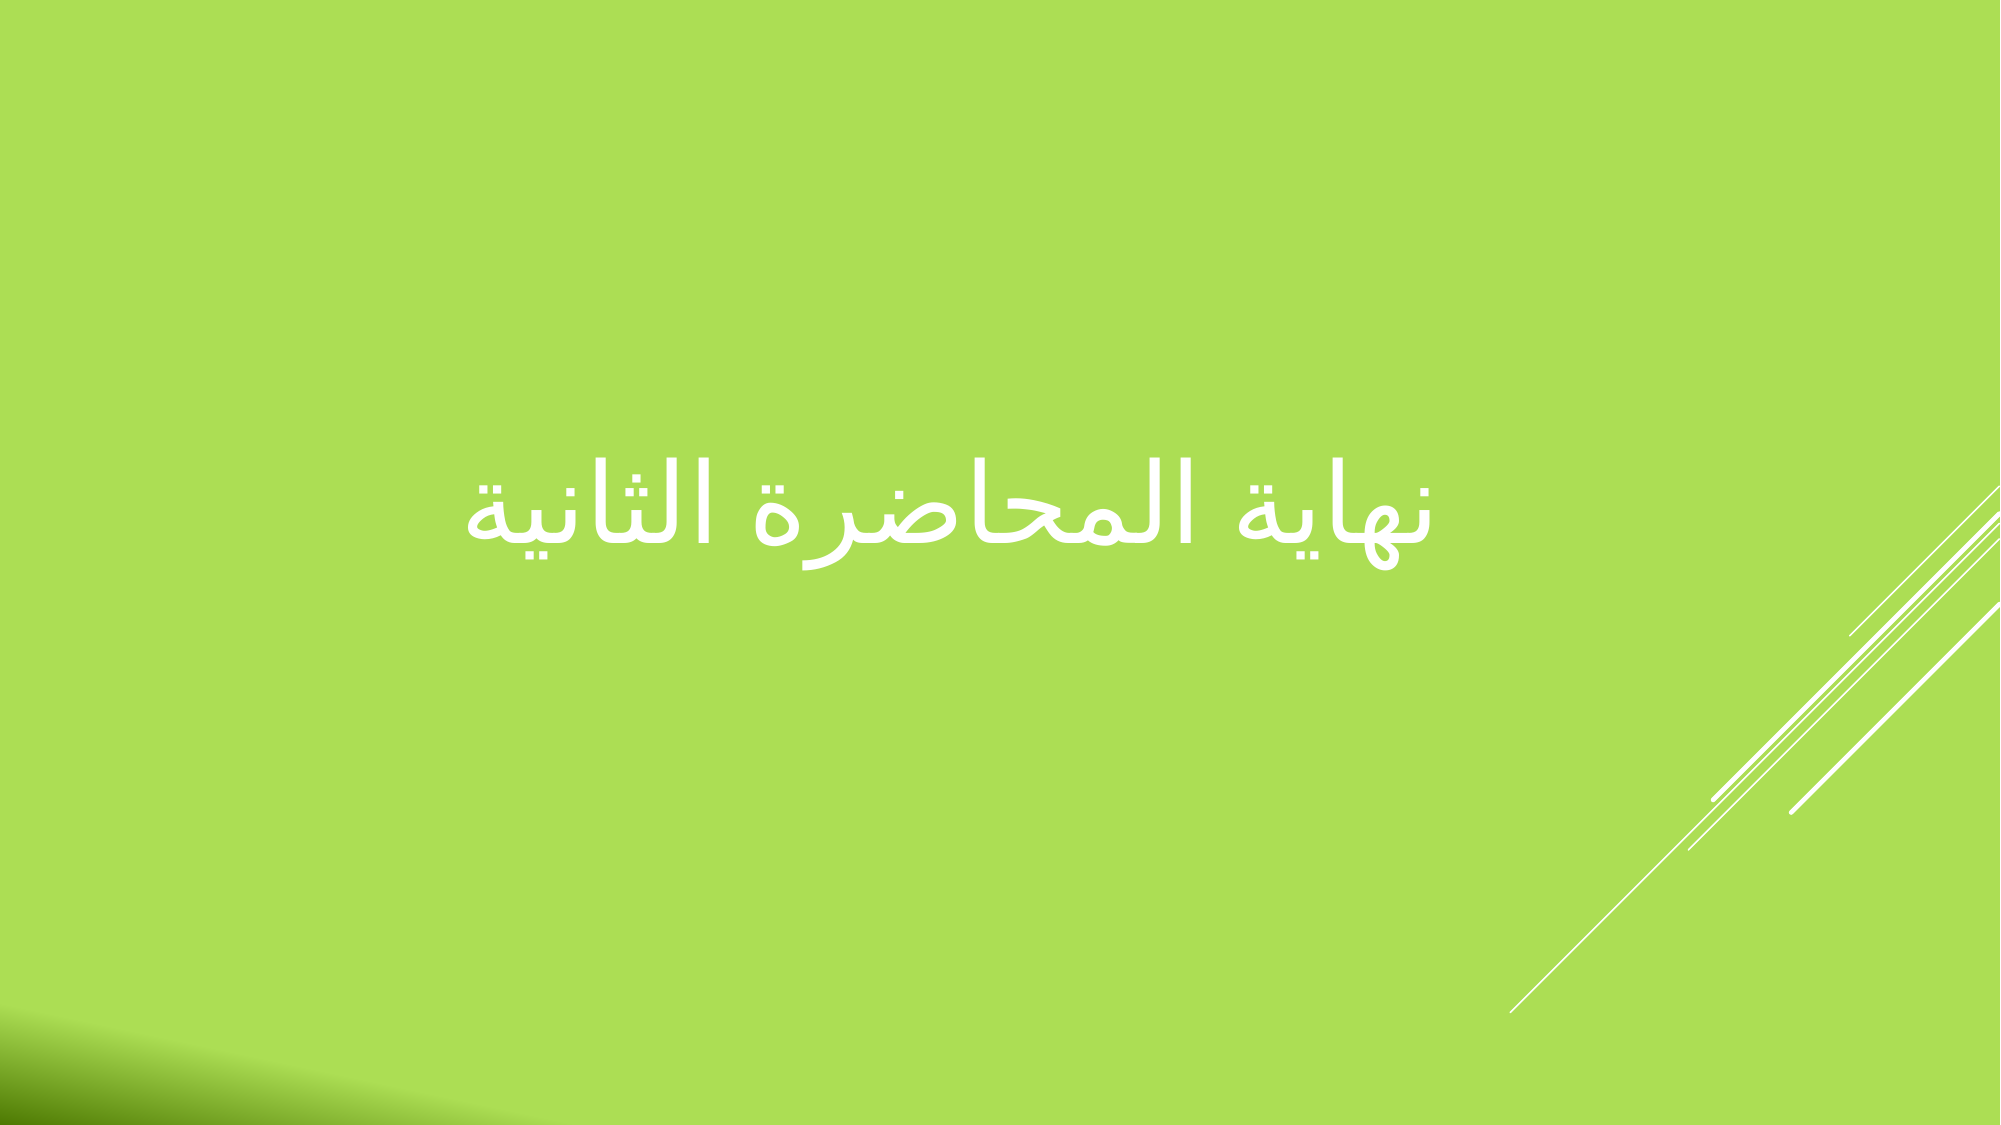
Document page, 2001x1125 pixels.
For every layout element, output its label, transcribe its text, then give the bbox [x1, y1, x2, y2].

list نهاية المحاضرة الثانية [250, 202, 1651, 796]
